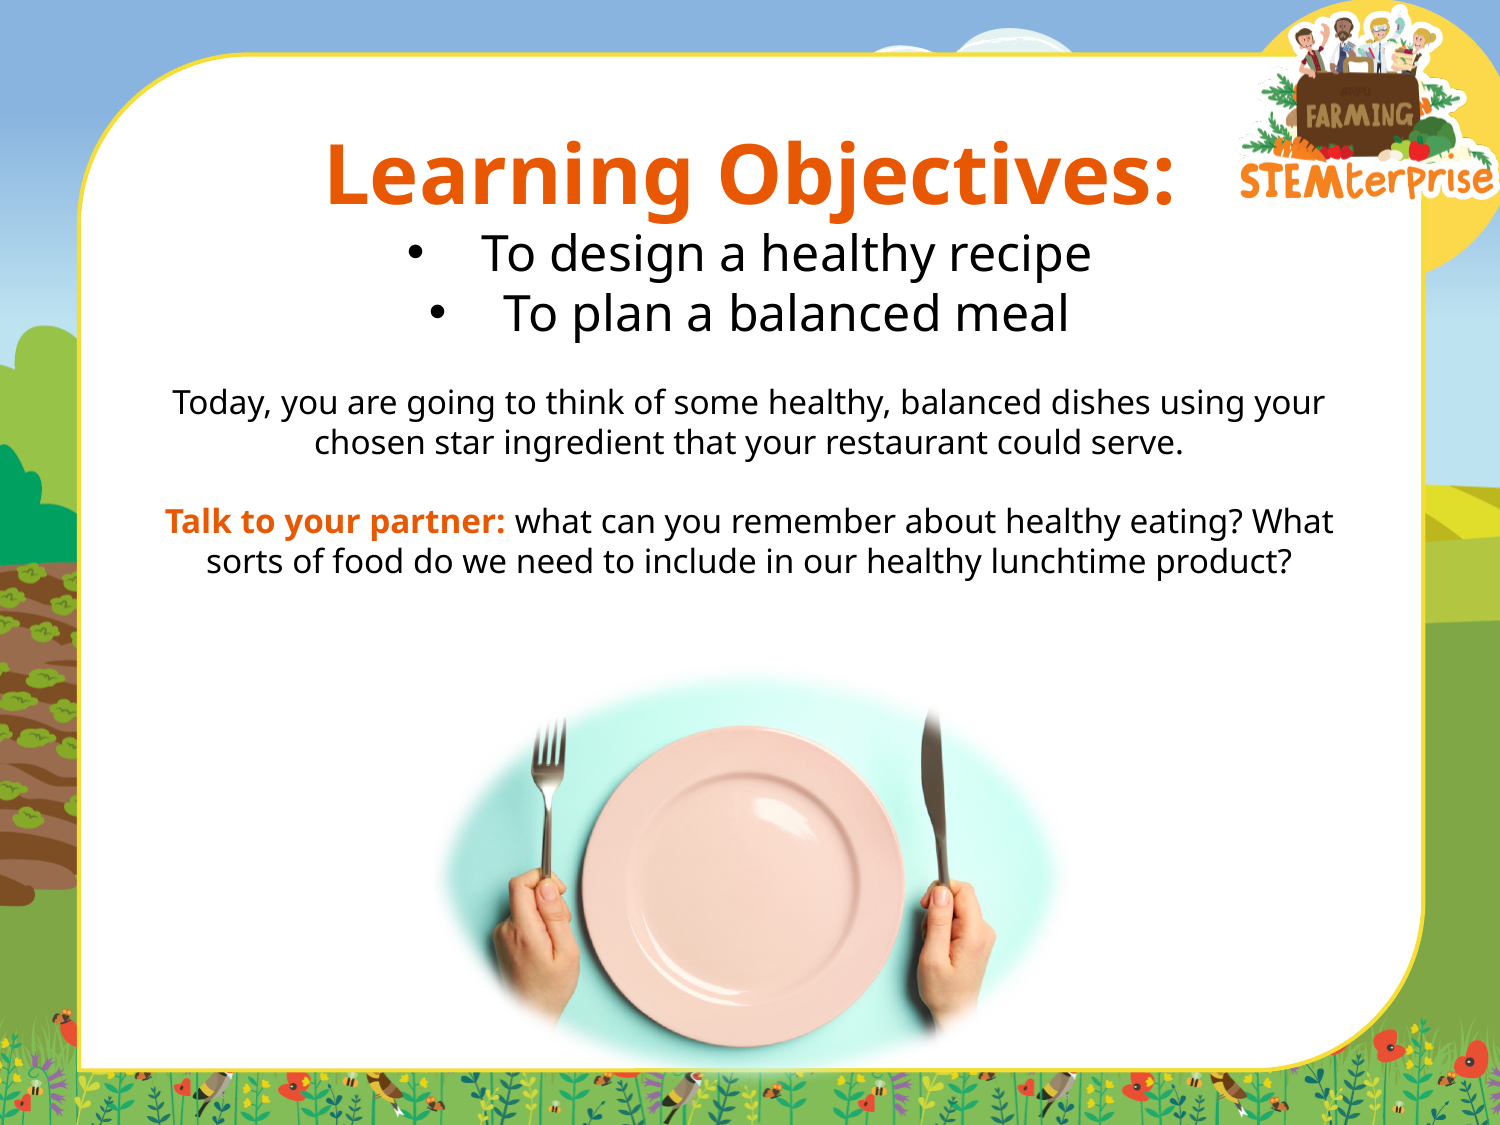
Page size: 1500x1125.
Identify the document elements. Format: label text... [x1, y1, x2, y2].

text_box [117, 52, 1228, 113]
picture [0, 0, 1500, 1125]
text_box [76, 119, 1426, 1073]
text_box Learning Objectives: To design a healthy recipe To plan a balanced meal Today, you are going to think of some healthy, balanced dishes using your chosen star ingredient that your restaurant could serve. Talk to your partner: what can you remember about healthy eating? What sorts of food do we need to include in our healthy lunchtime product? [112, 113, 1388, 588]
